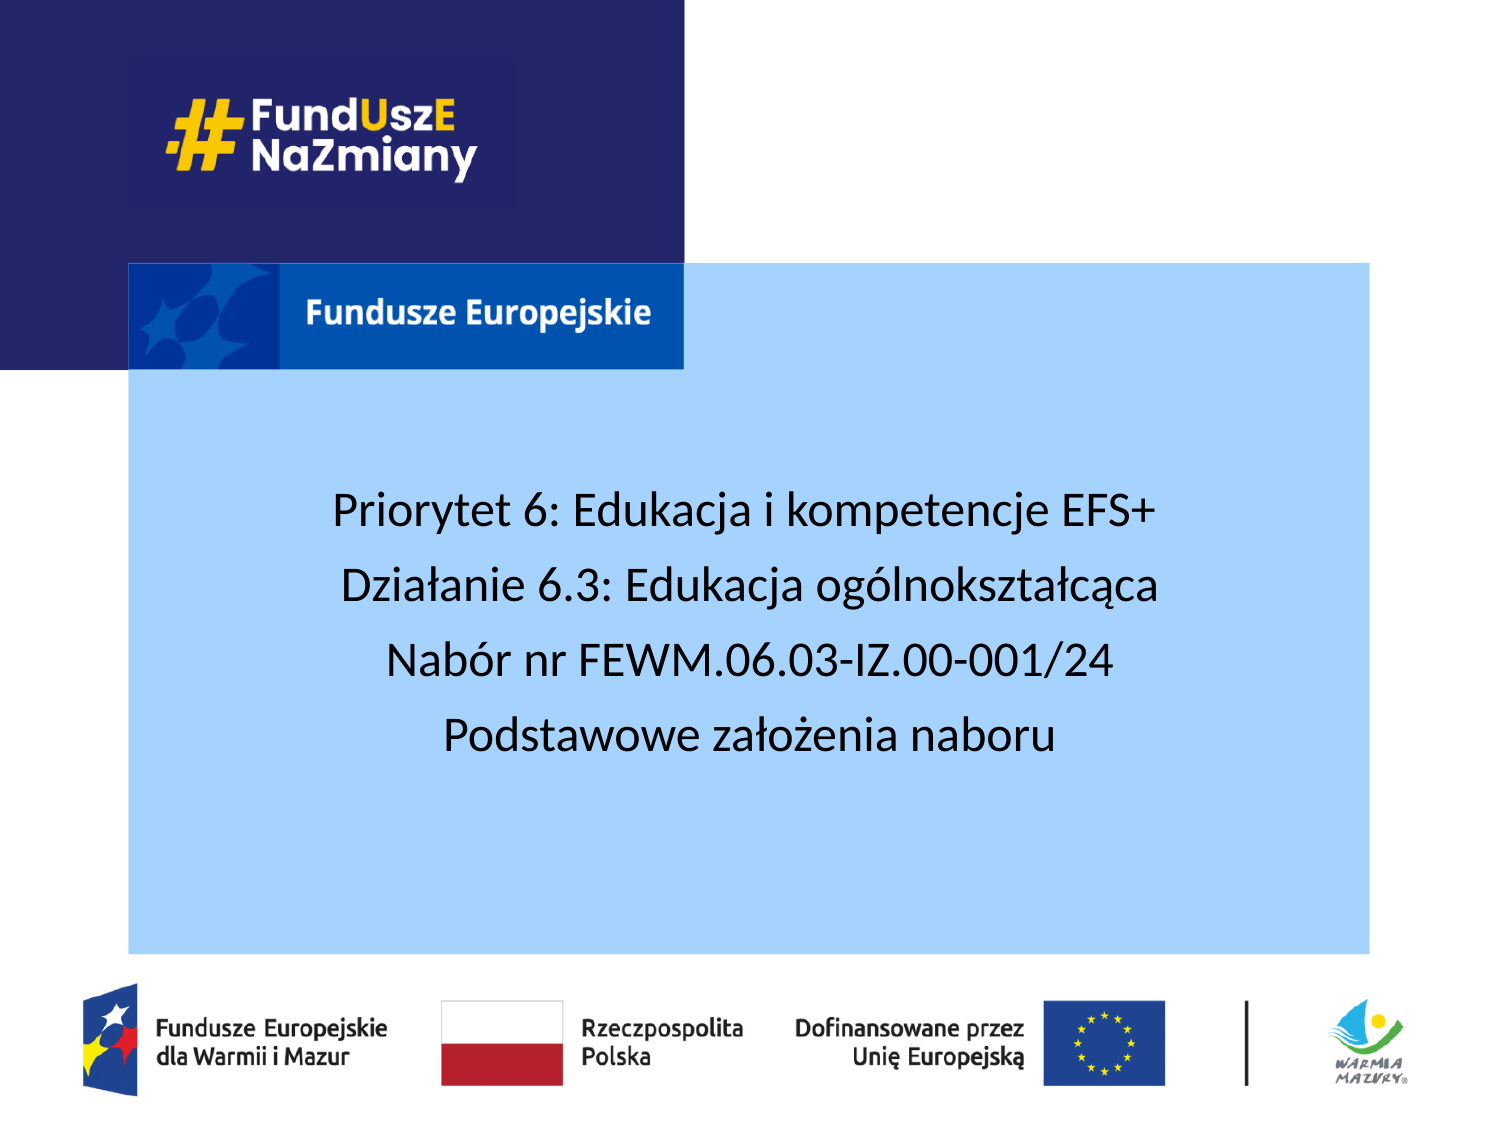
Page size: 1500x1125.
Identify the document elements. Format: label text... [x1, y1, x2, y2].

picture [0, 0, 1499, 1125]
subtitle Priorytet 6: Edukacja i kompetencje EFS+ Działanie 6.3: Edukacja ogólnokształcąca Nabór nr FEWM.06.03-IZ.00-001/24 Podstawowe założenia naboru [187, 475, 1313, 917]
